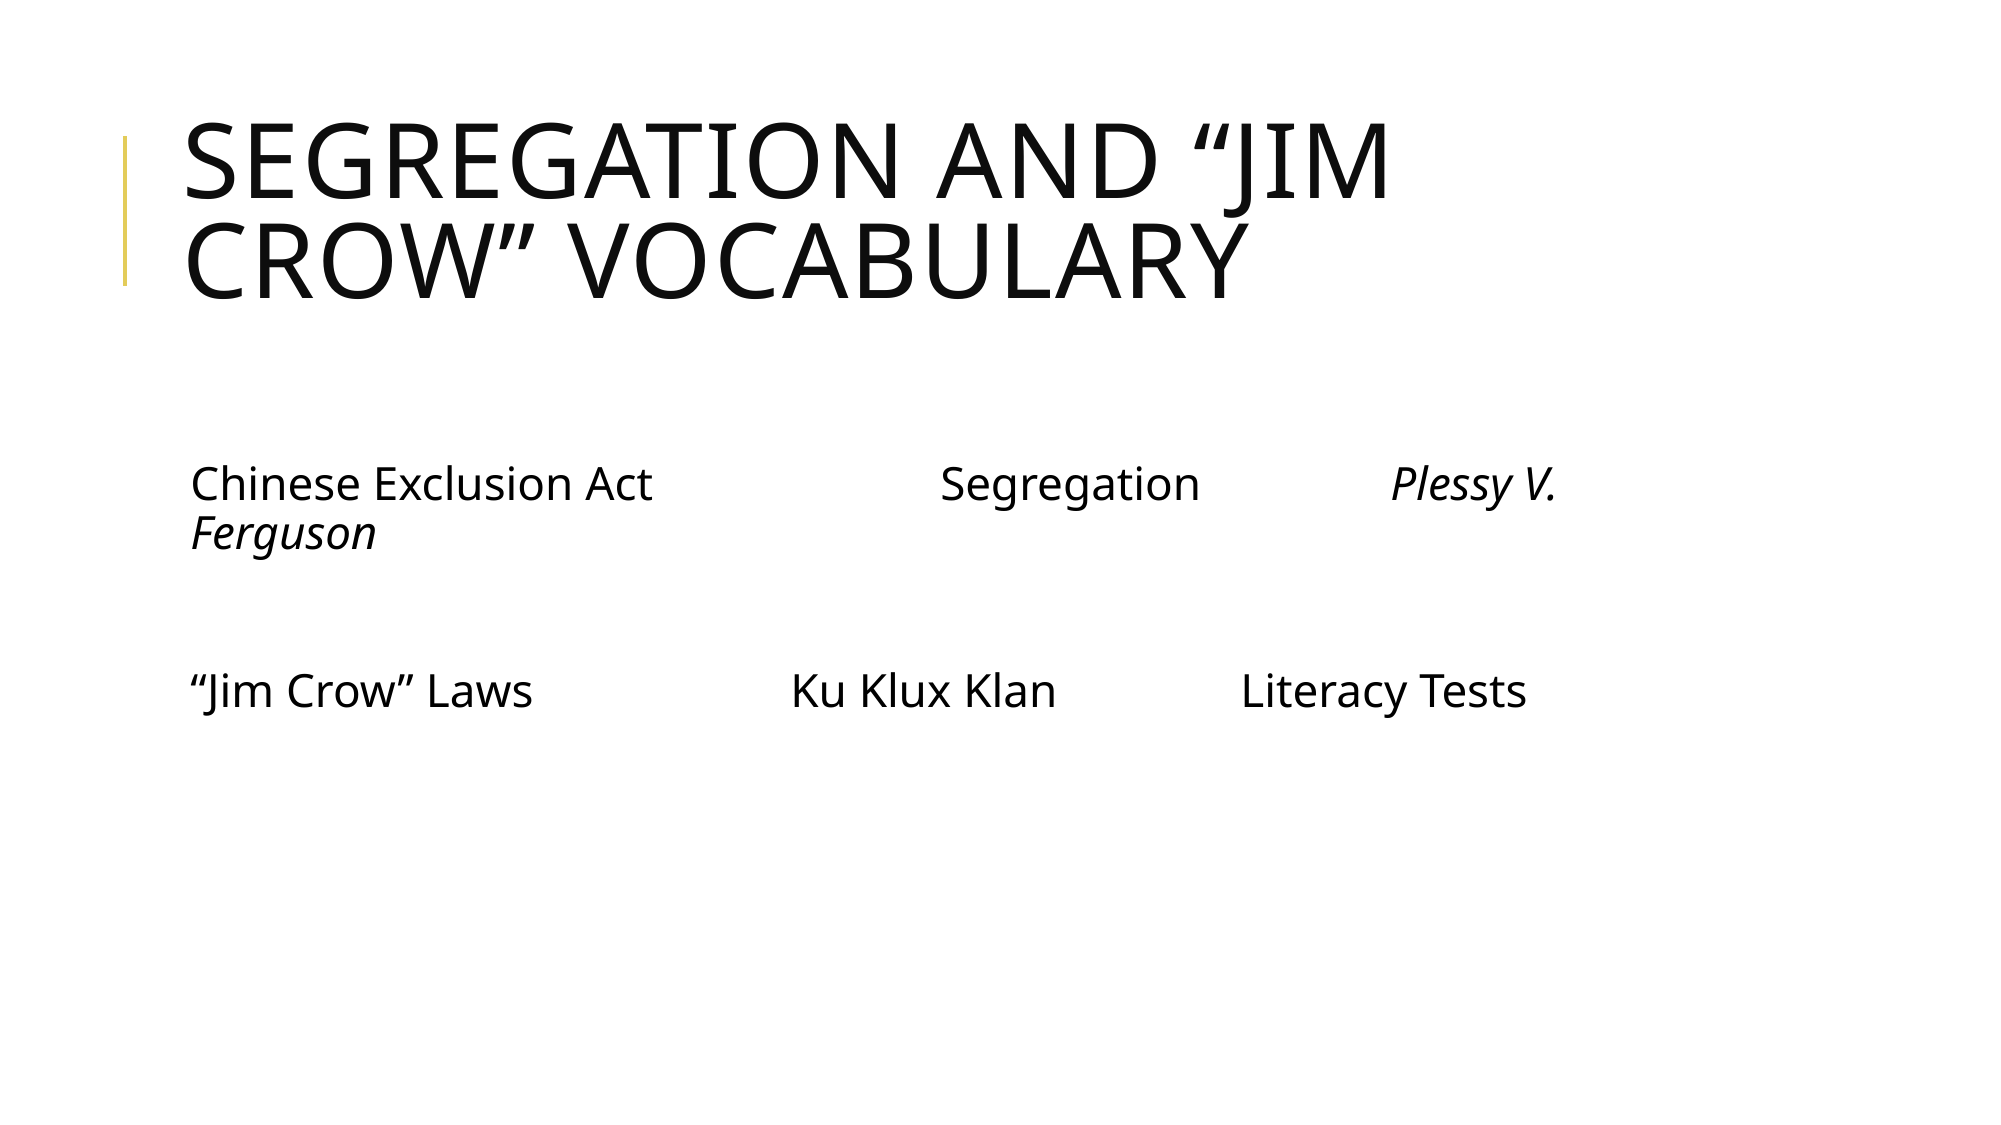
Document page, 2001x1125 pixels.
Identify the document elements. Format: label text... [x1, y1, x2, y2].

title Segregation and “Jim Crow” vocabulary [168, 96, 1763, 342]
list Chinese Exclusion Act Segregation Plessy V. Ferguson “Jim Crow” Laws Ku Klux Klan Literacy Tests [168, 375, 1763, 1035]
